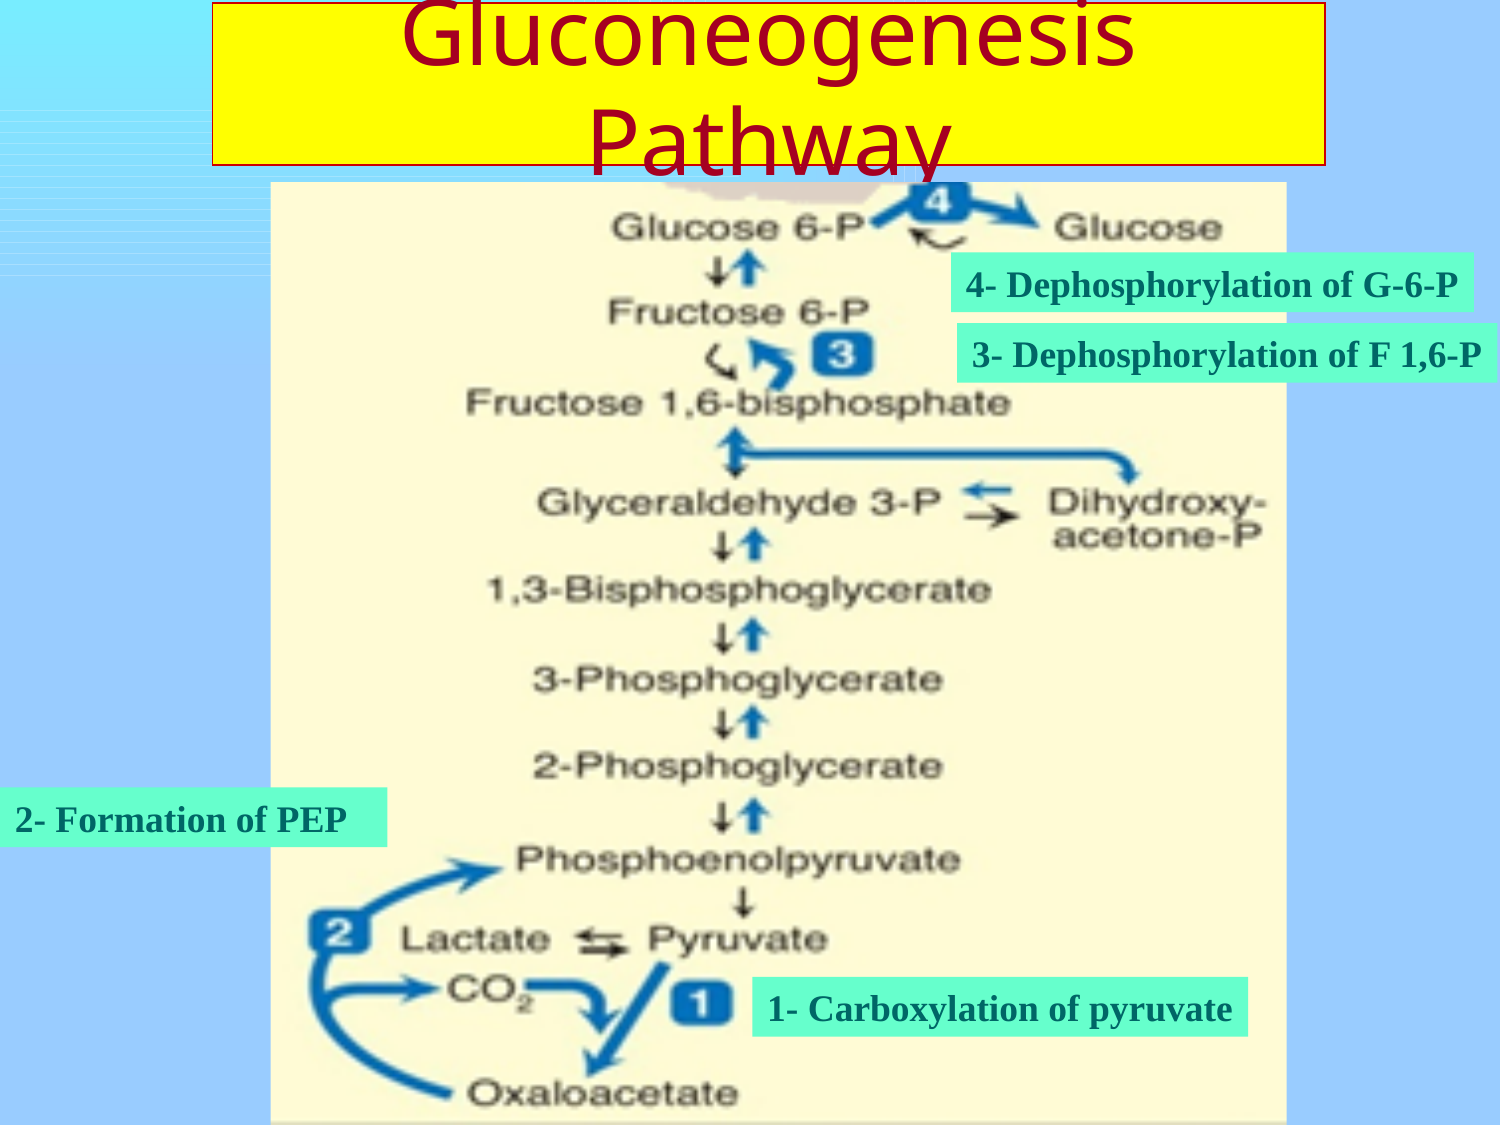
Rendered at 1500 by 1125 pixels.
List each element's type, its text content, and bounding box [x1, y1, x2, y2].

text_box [0, 182, 1500, 1125]
title Gluconeogenesis Pathway [212, 2, 1326, 166]
